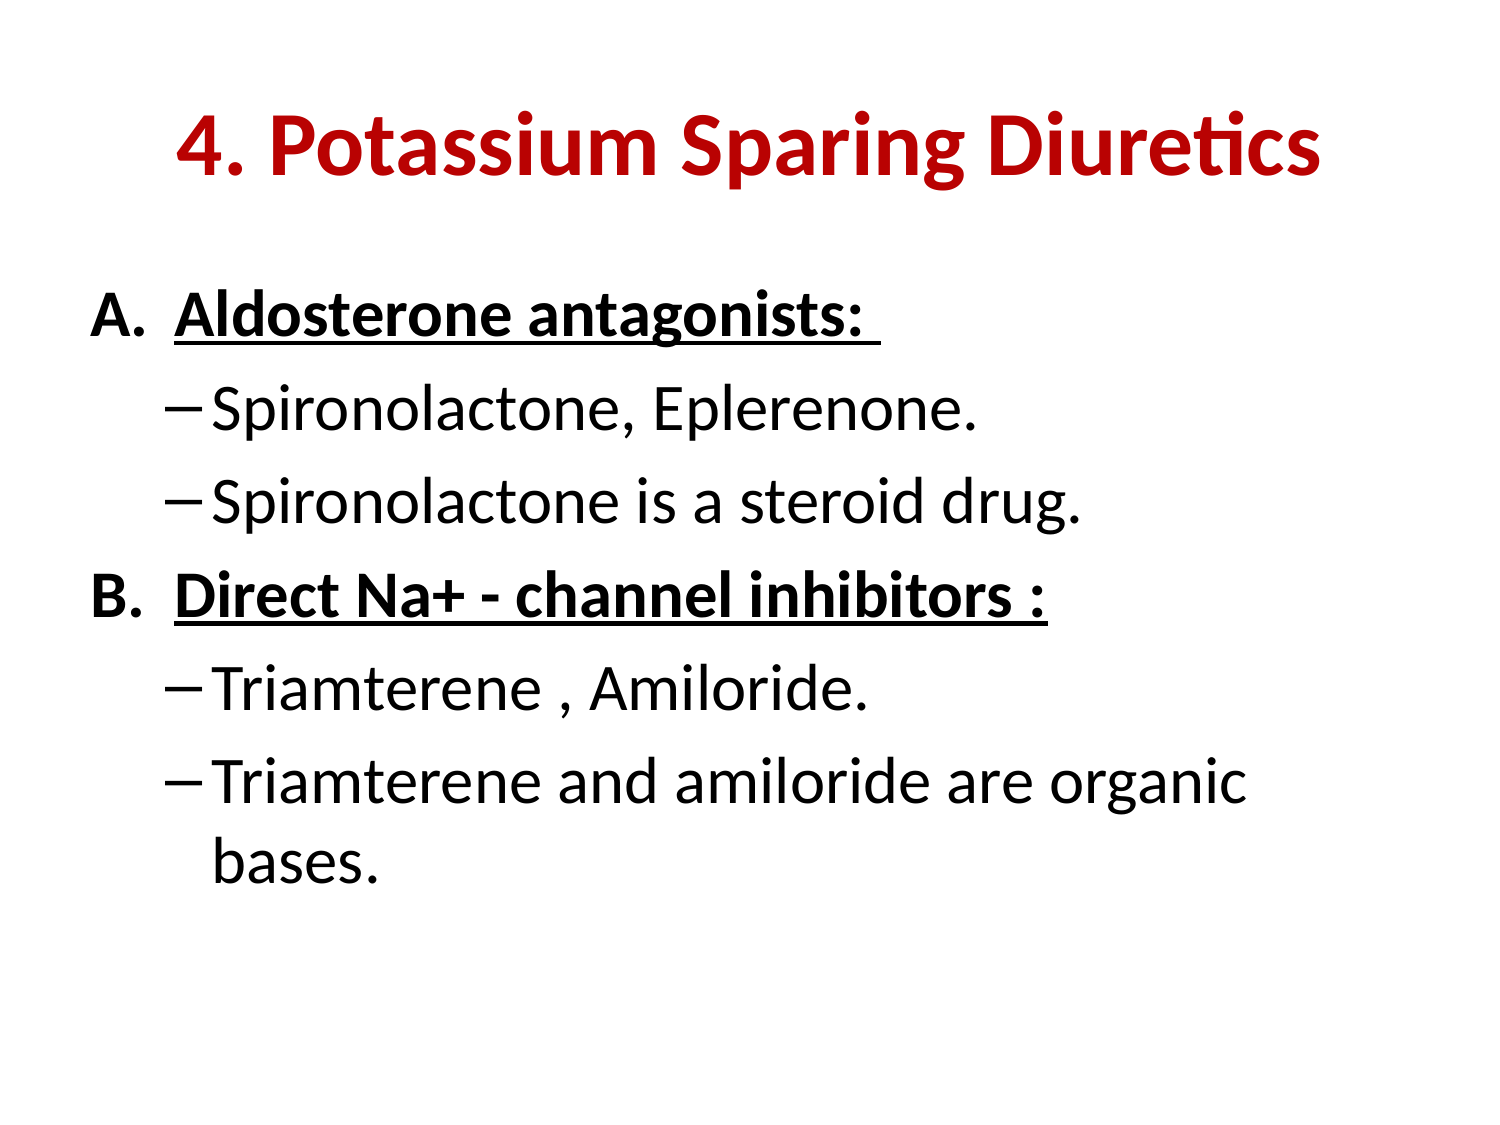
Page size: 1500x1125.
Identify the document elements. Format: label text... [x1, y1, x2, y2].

title 4. Potassium Sparing Diuretics [75, 45, 1425, 233]
list Aldosterone antagonists: Spironolactone, Eplerenone. Spironolactone is a steroid drug. Direct Na+ - channel inhibitors : Triamterene , Amiloride. Triamterene and amiloride are organic bases. [75, 262, 1425, 1005]
